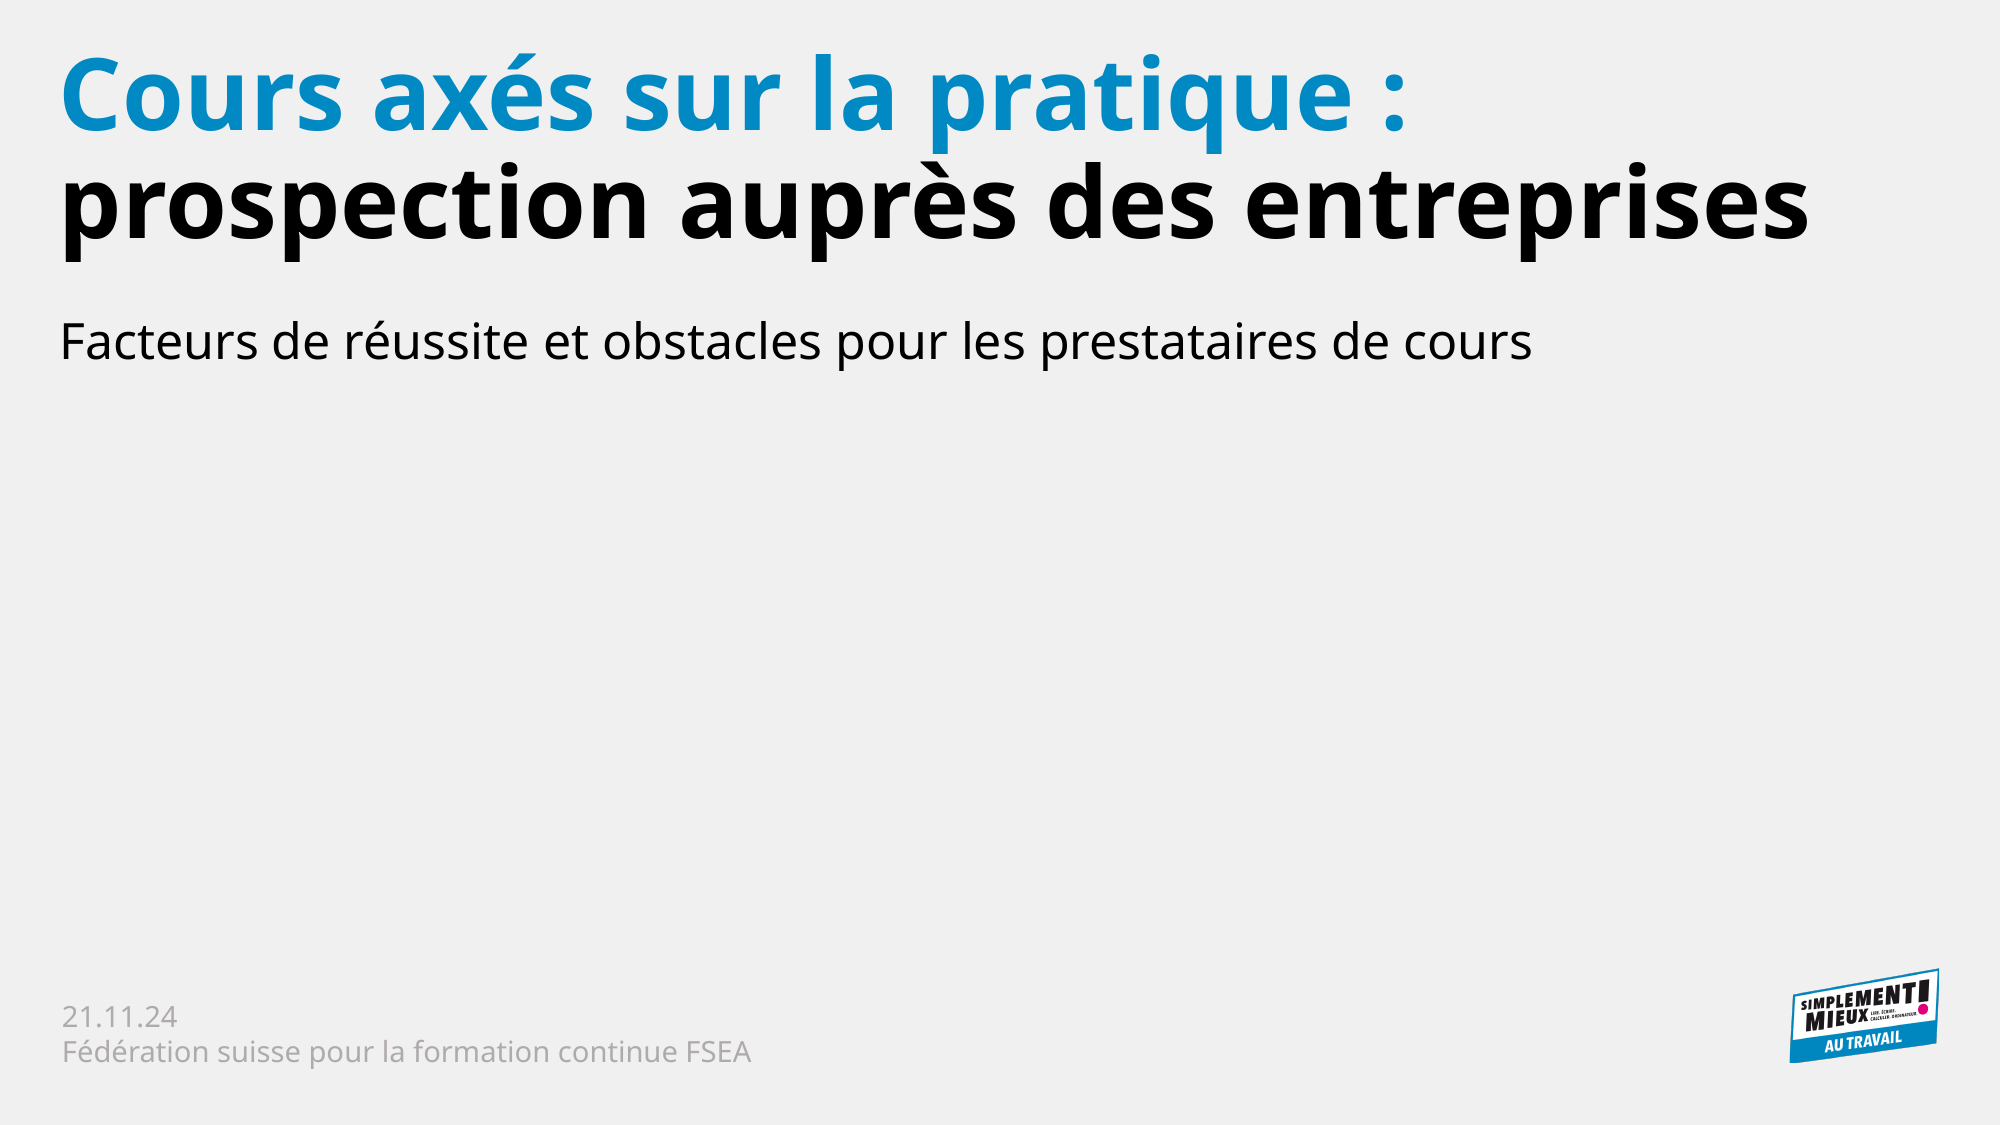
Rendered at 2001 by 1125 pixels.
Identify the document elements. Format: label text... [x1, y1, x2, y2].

text_box Cours axés sur la pratique : prospection auprès des entreprises [44, 55, 1923, 250]
text_box Facteurs de réussite et obstacles pour les prestataires de cours [44, 308, 1939, 403]
